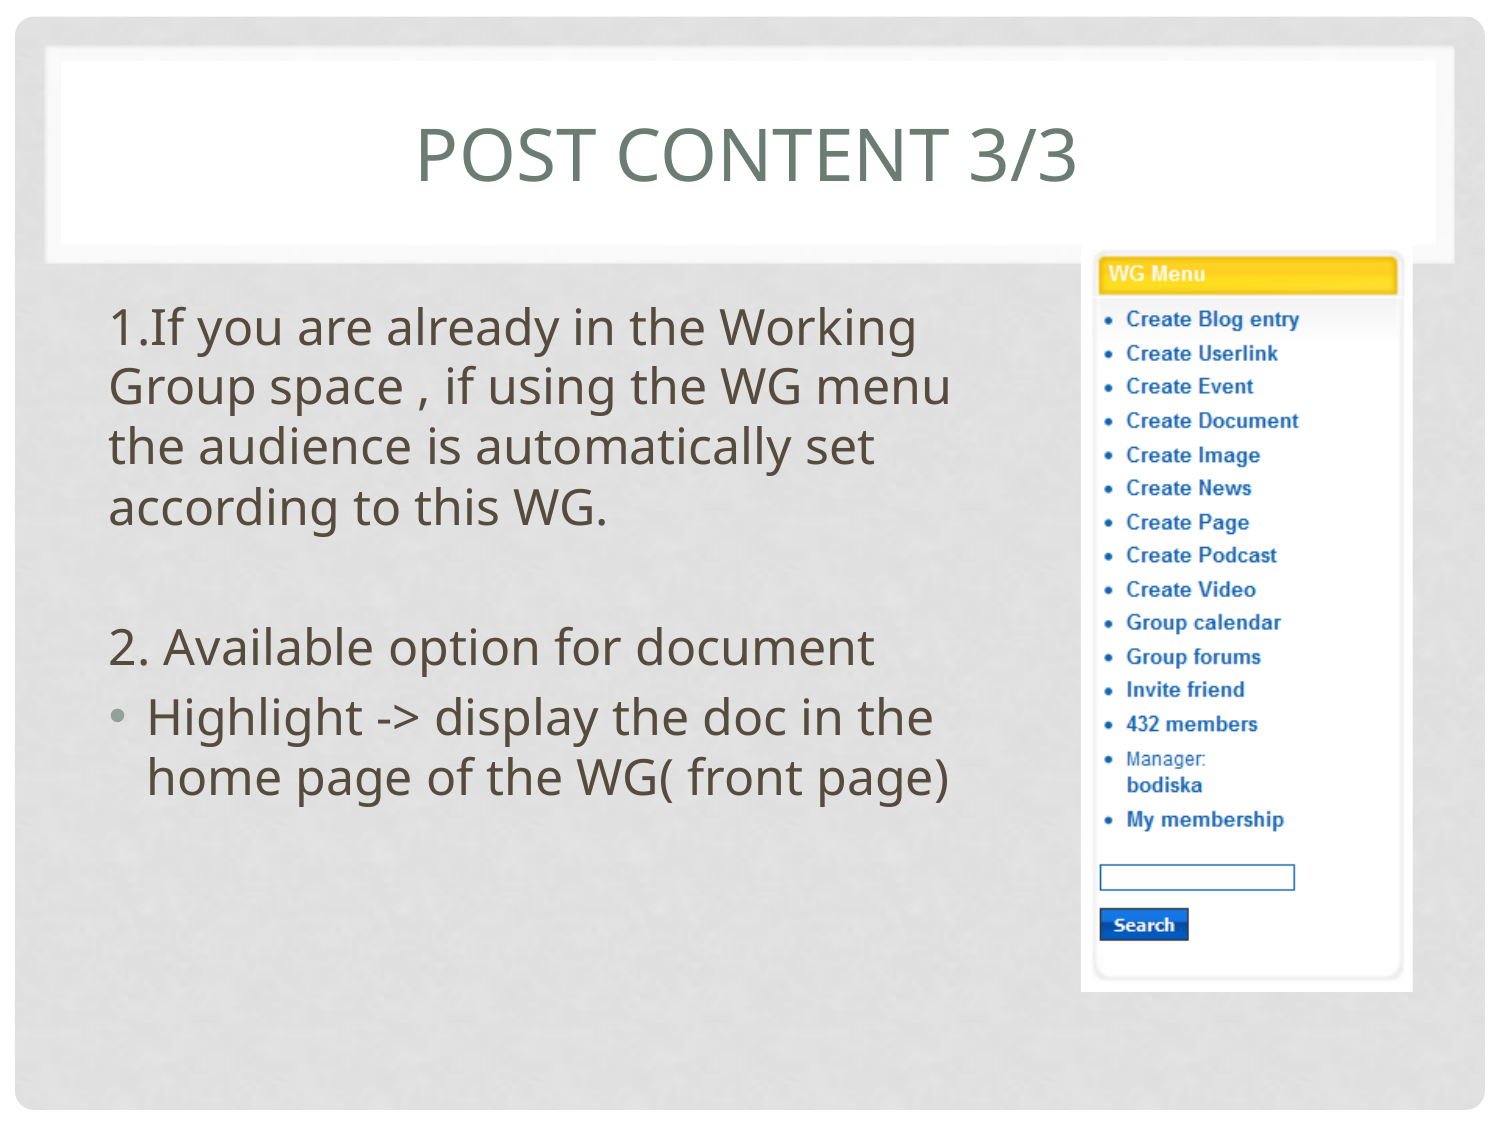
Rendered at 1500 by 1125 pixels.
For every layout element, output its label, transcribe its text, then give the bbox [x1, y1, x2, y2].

list 1.If you are already in the Working Group space , if using the WG menu the audience is automatically set according to this WG. 2. Available option for document Highlight -> display the doc in the home page of the WG( front page) [75, 287, 1058, 1005]
picture [1080, 243, 1413, 992]
title Post content 3/3 [69, 66, 1425, 238]
